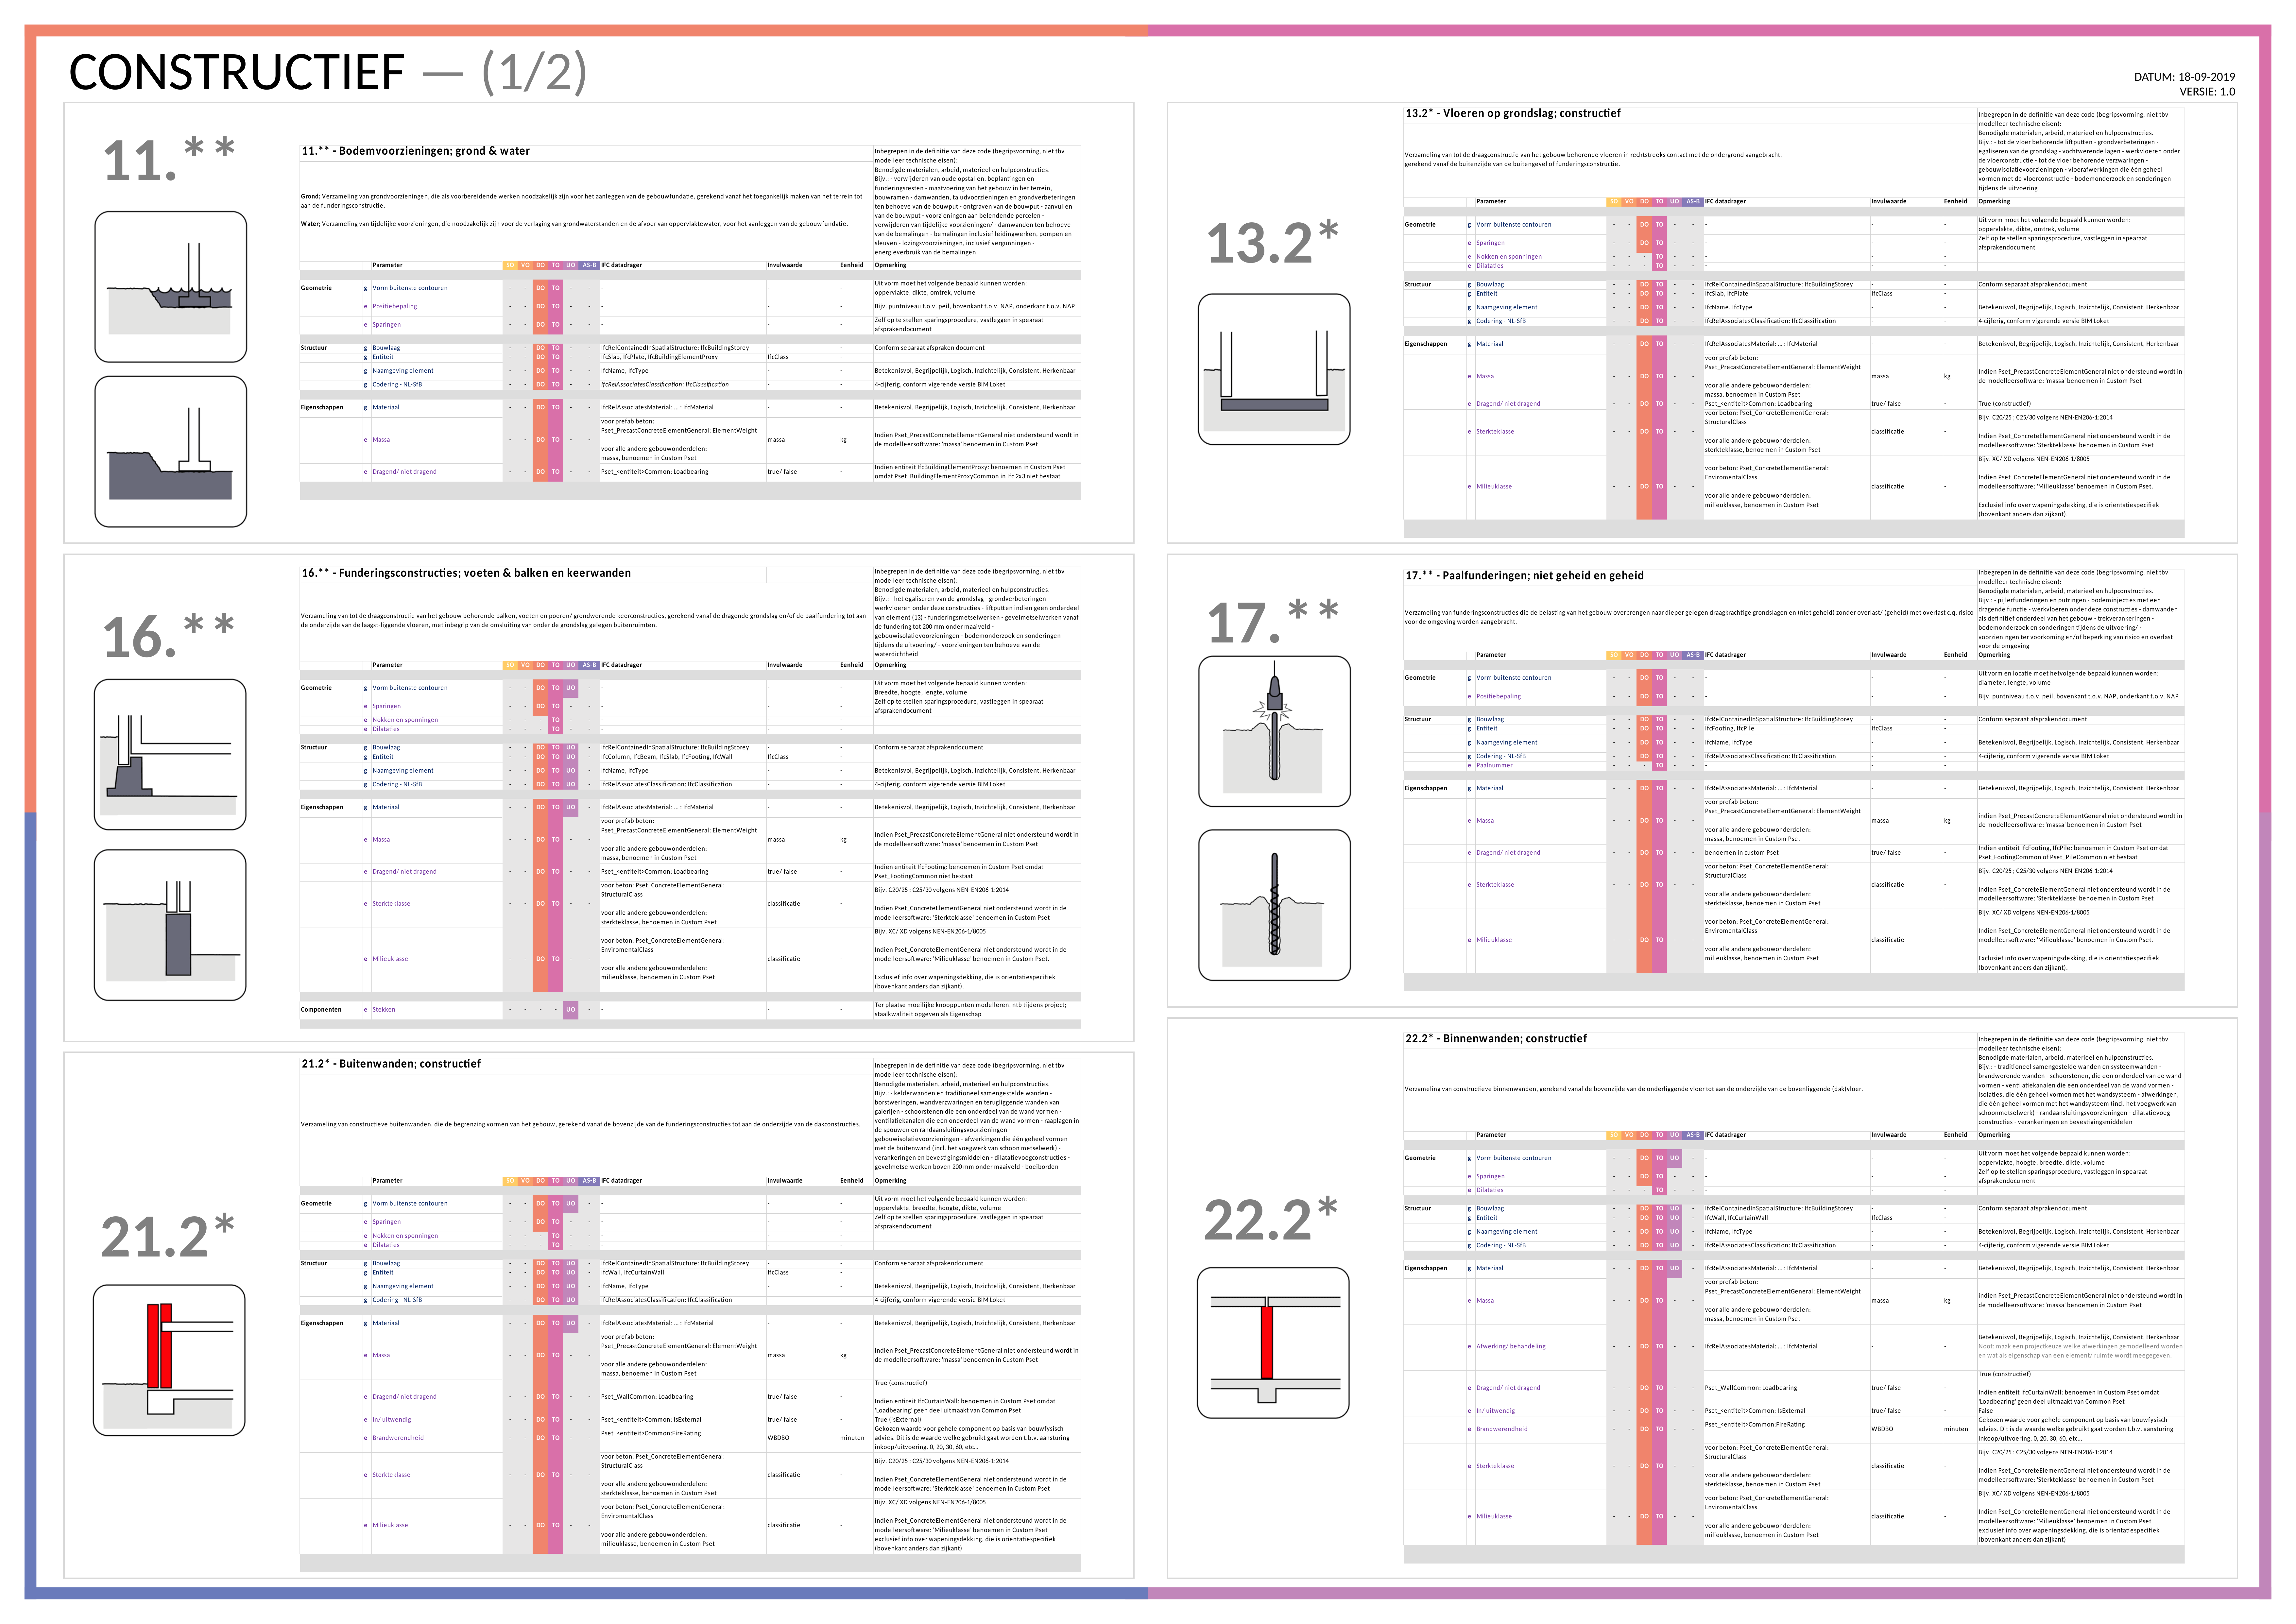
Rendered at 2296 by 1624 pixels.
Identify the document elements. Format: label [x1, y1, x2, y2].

text_box [1197, 579, 1352, 982]
text_box [1403, 107, 2185, 538]
text_box [1196, 1176, 1350, 1420]
text_box [93, 593, 248, 1002]
text_box [1197, 199, 1352, 446]
text_box [300, 567, 1082, 1029]
text_box [300, 145, 1082, 501]
text_box [300, 1058, 1082, 1573]
text_box [93, 117, 248, 529]
text_box [1403, 570, 2185, 992]
text_box [92, 1193, 248, 1437]
text_box [24, 24, 2271, 1599]
text_box [1403, 1033, 2185, 1564]
